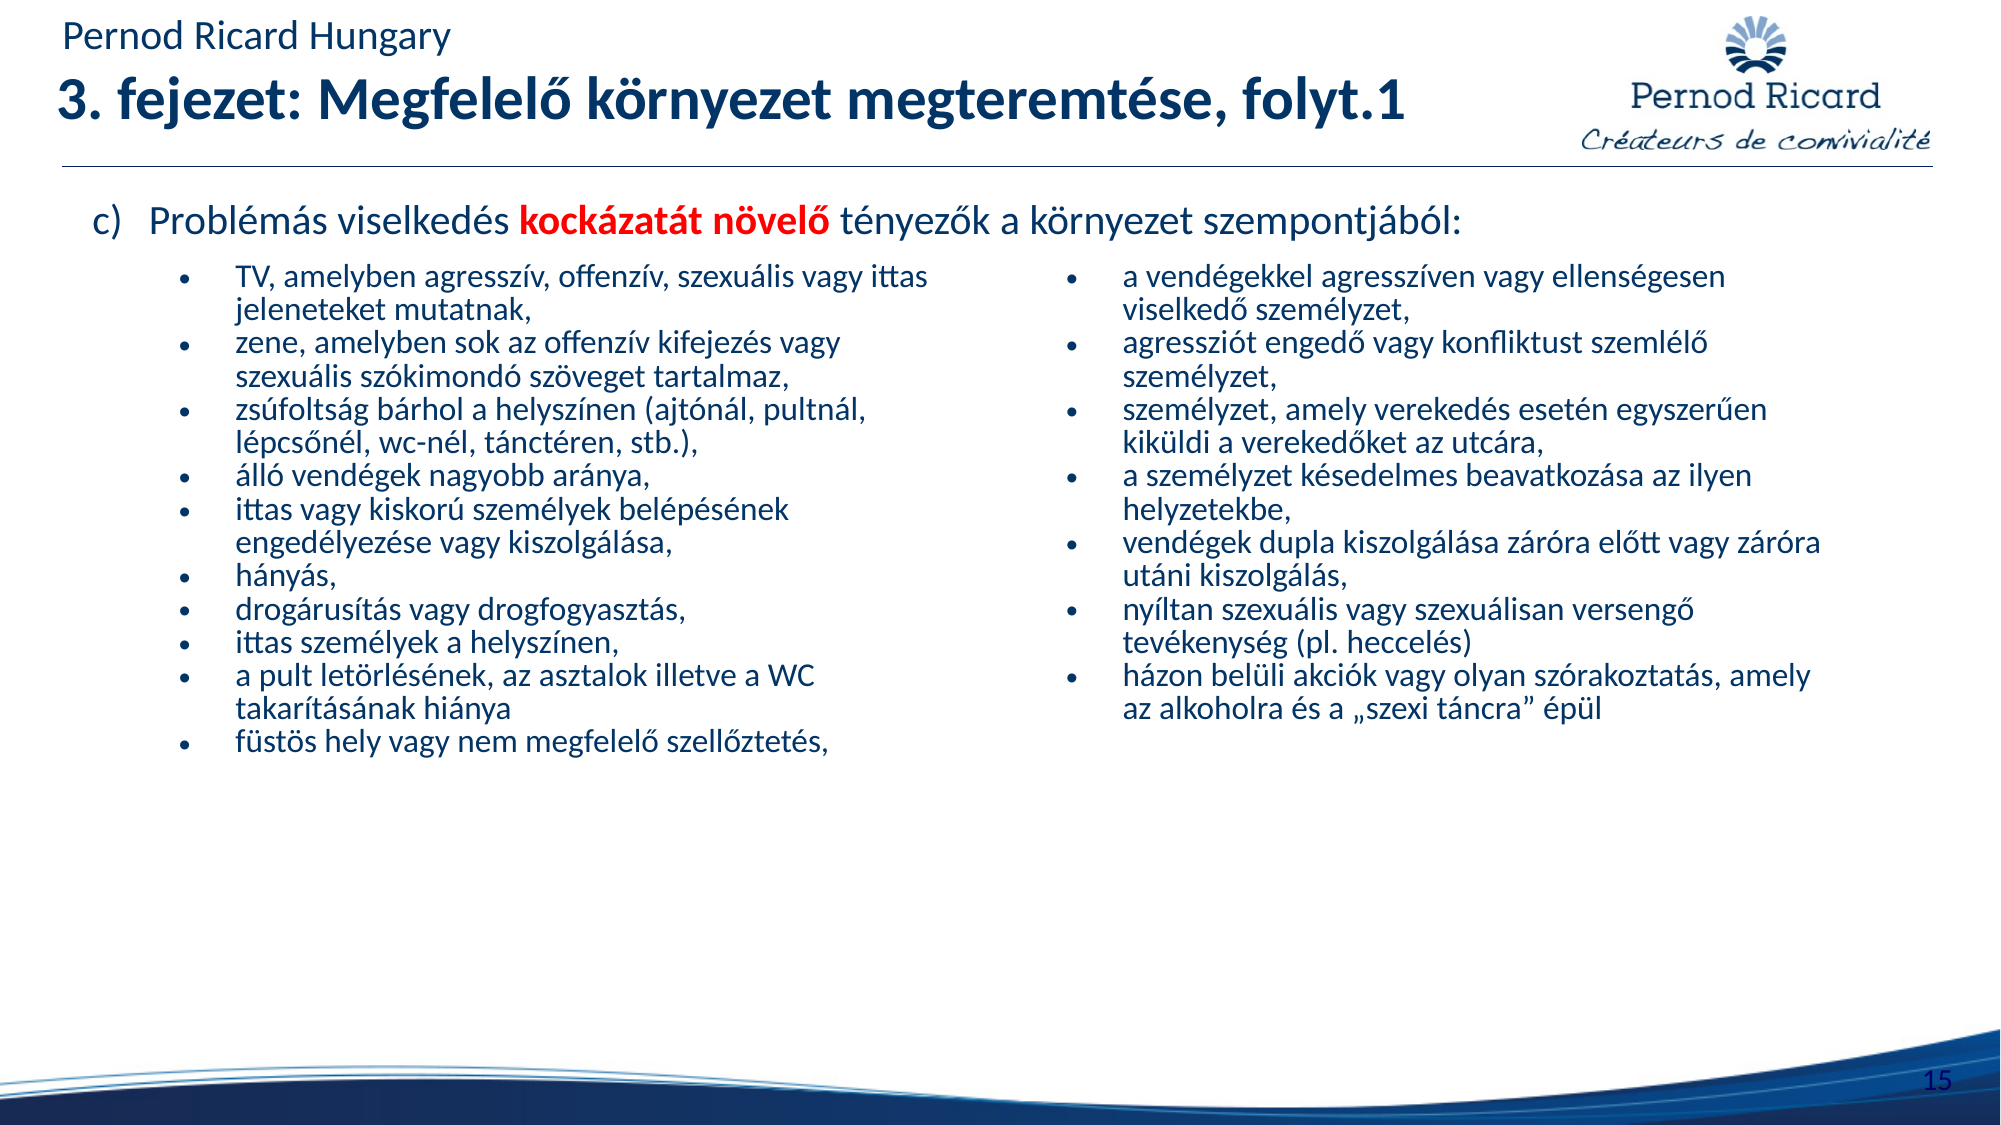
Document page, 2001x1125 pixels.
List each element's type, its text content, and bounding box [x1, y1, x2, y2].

text_box 15 [1853, 1038, 1973, 1119]
table_header TV, amelyben agresszív, offenzív, szexuális vagy ittas jeleneteket mutatnak, zene, amelyben sok az offenzív kifejezés vagy szexuális szókimondó szöveget tartalmaz, zsúfoltság bárhol a helyszínen (ajtónál, pultnál, lépcsőnél, wc-nél, tánctéren, stb.), álló vendégek nagyobb aránya, ittas vagy kiskorú személyek belépésének engedélyezése vagy kiszolgálása, hányás, drogárusítás vagy drogfogyasztás, ittas személyek a helyszínen, a pult letörlésének, az asztalok illetve a WC takarításának hiánya füstös hely vagy nem megfelelő szellőztetés, [89, 255, 976, 869]
title 3. fejezet: Megfelelő környezet megteremtése, folyt.1 [41, 33, 1839, 140]
table_header a vendégekkel agresszíven vagy ellenségesen viselkedő személyzet, agressziót engedő vagy konfliktust szemlélő személyzet, személyzet, amely verekedés esetén egyszerűen kiküldi a verekedőket az utcára, a személyzet késedelmes beavatkozása az ilyen helyzetekbe, vendégek dupla kiszolgálása záróra előtt vagy záróra utáni kiszolgálás, nyíltan szexuális vagy szexuálisan versengő tevékenység (pl. heccelés) házon belüli akciók vagy olyan szórakoztatás, amely az alkoholra és a „szexi táncra” épül [976, 255, 1863, 869]
picture [0, 0, 2001, 1125]
text_box Pernod Ricard Hungary [47, 0, 467, 65]
text_box Problémás viselkedés kockázatát növelő tényezők a környezet szempontjából: [77, 185, 1973, 251]
